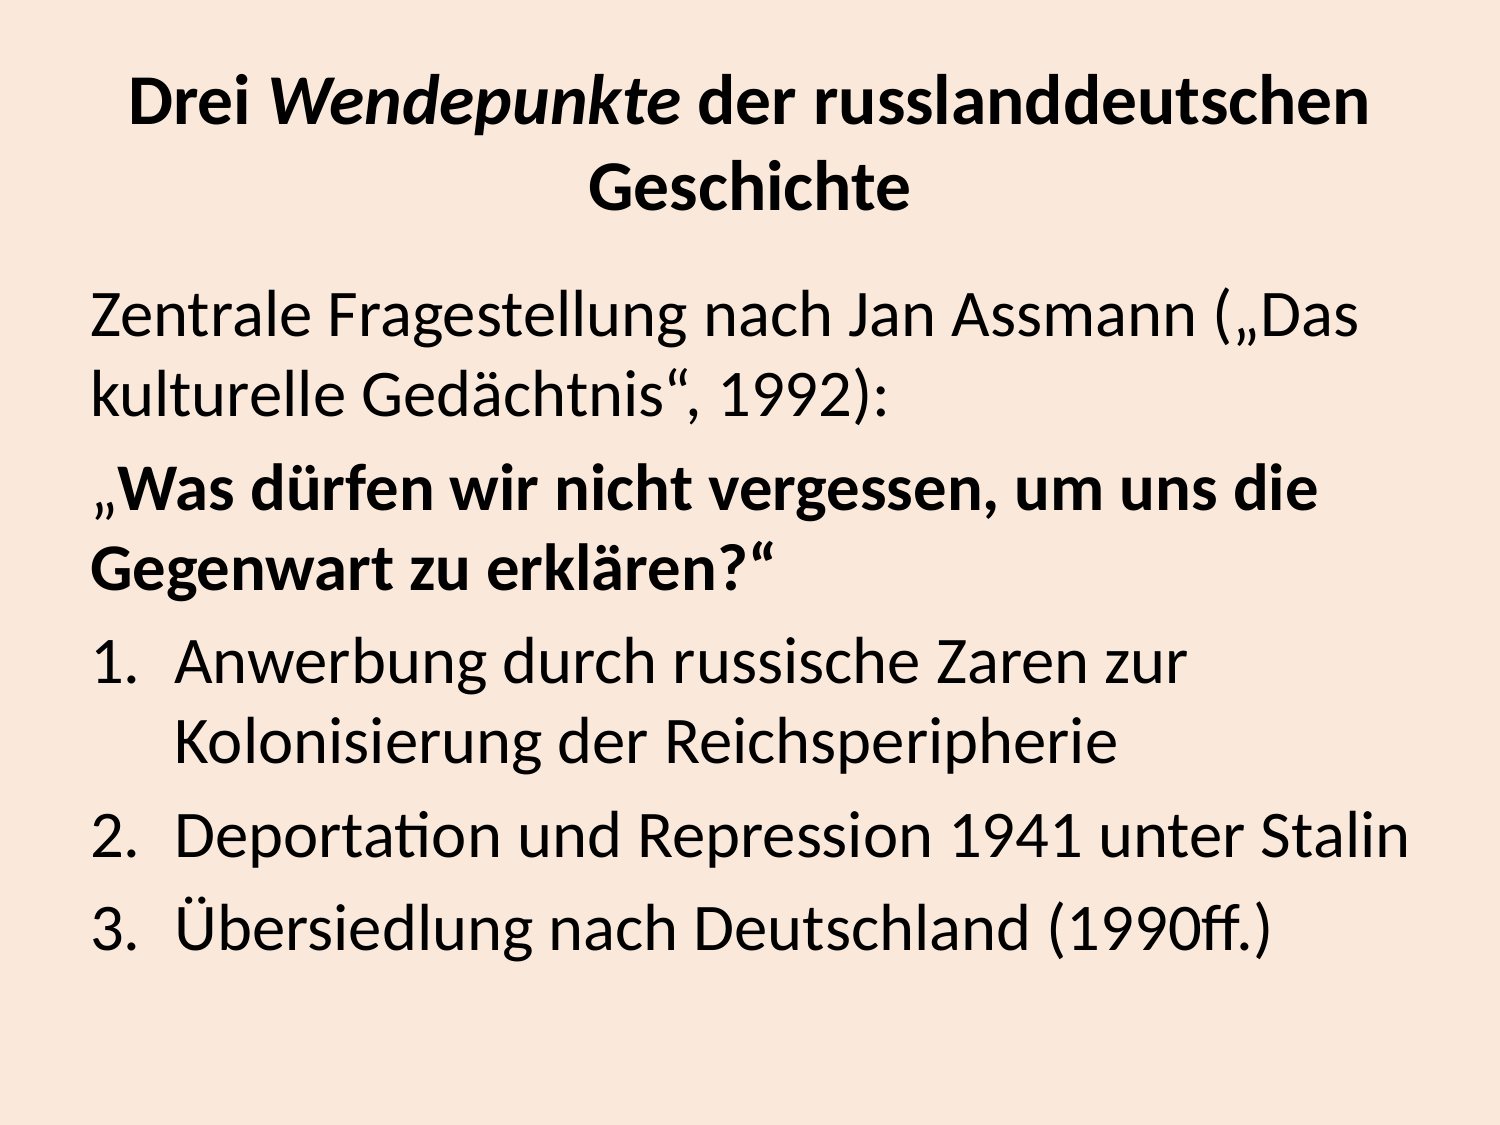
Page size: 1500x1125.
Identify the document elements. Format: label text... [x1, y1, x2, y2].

title Drei Wendepunkte der russlanddeutschen Geschichte [75, 45, 1425, 233]
list Zentrale Fragestellung nach Jan Assmann („Das kulturelle Gedächtnis“, 1992): „Was dürfen wir nicht vergessen, um uns die Gegenwart zu erklären?“ Anwerbung durch rus­sische Zaren zur Kolonisierung der Reichsperipherie Deportation und Repression 1941 unter Stalin Übersiedlung nach Deutschland (1990ff.) [75, 262, 1447, 1059]
